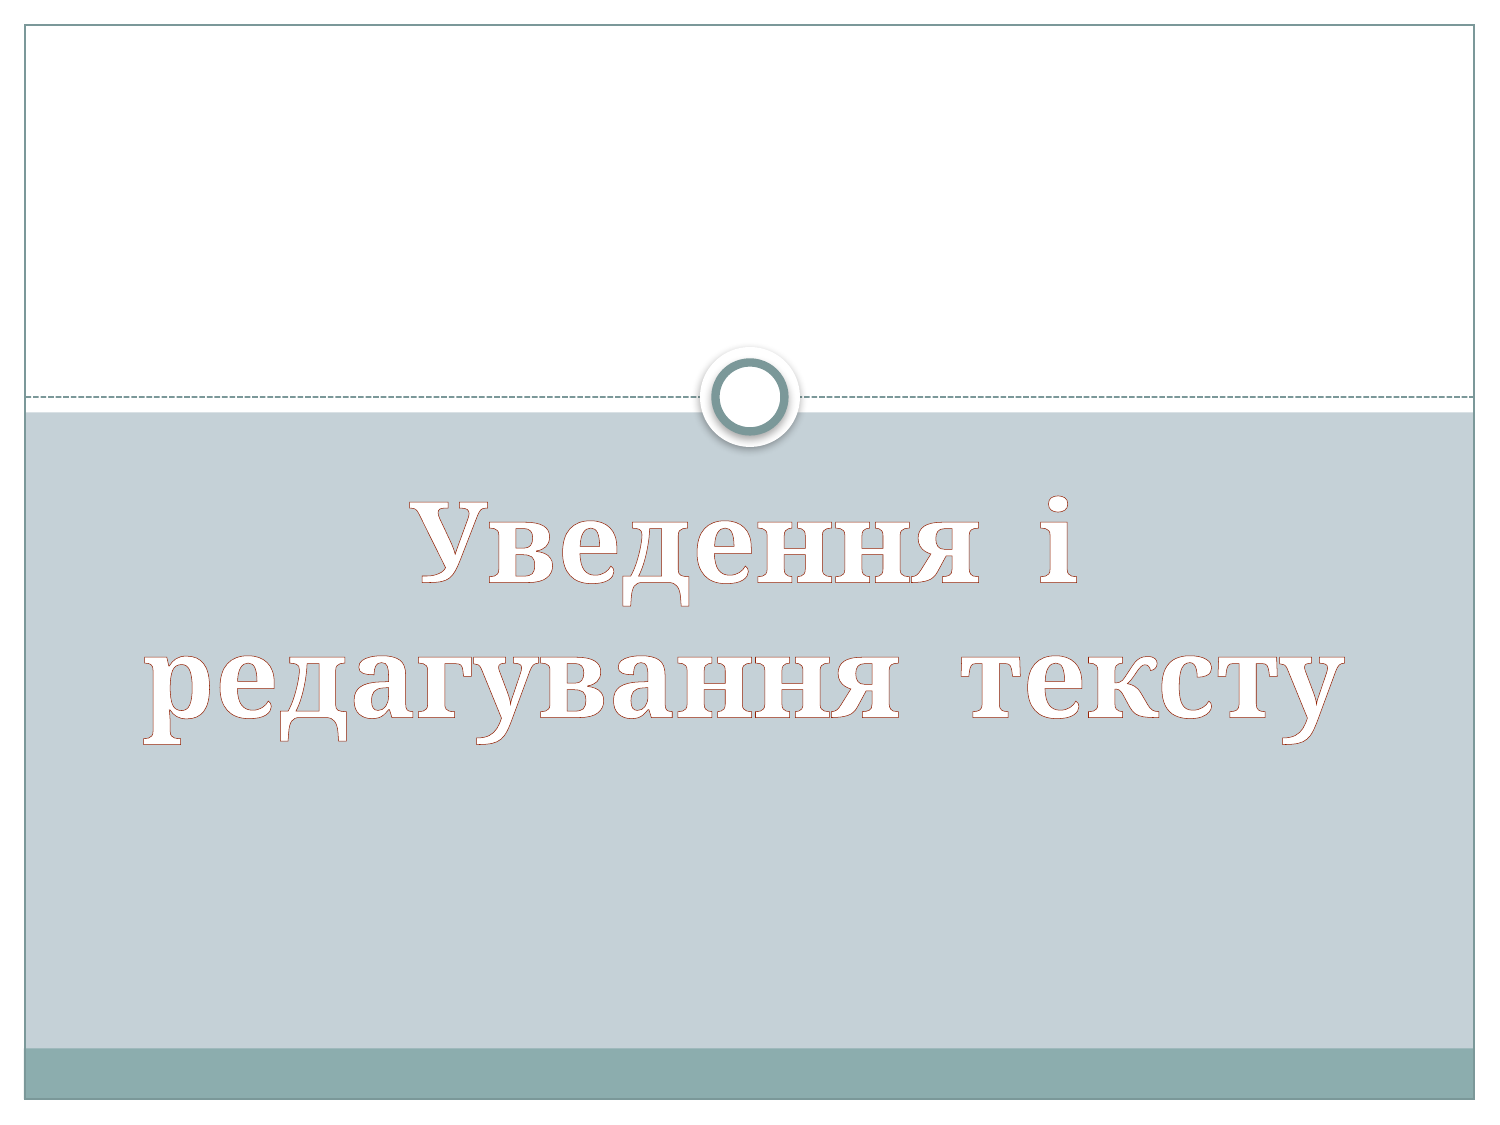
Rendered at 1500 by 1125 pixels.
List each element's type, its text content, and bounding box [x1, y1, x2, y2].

subtitle Уведення і редагування тексту [117, 462, 1372, 750]
